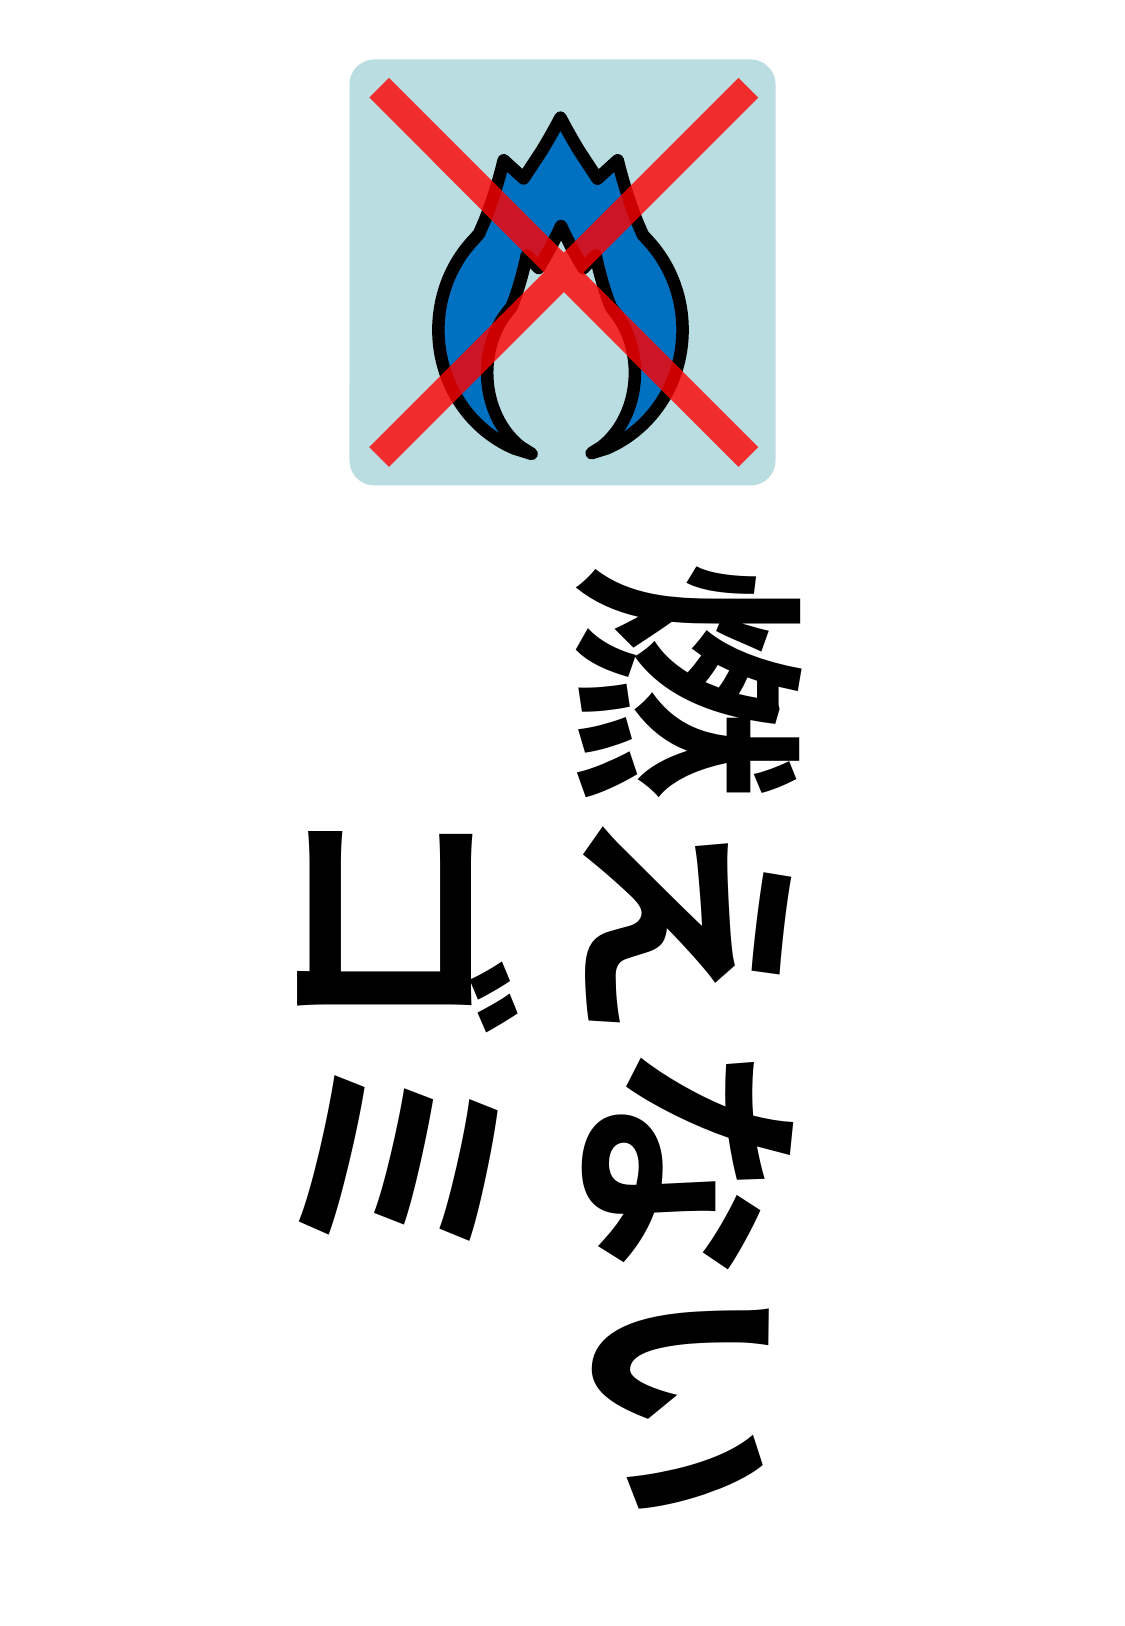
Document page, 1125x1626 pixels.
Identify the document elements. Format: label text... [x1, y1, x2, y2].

text_box 燃えない ゴミ [255, 512, 866, 1573]
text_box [349, 59, 776, 486]
